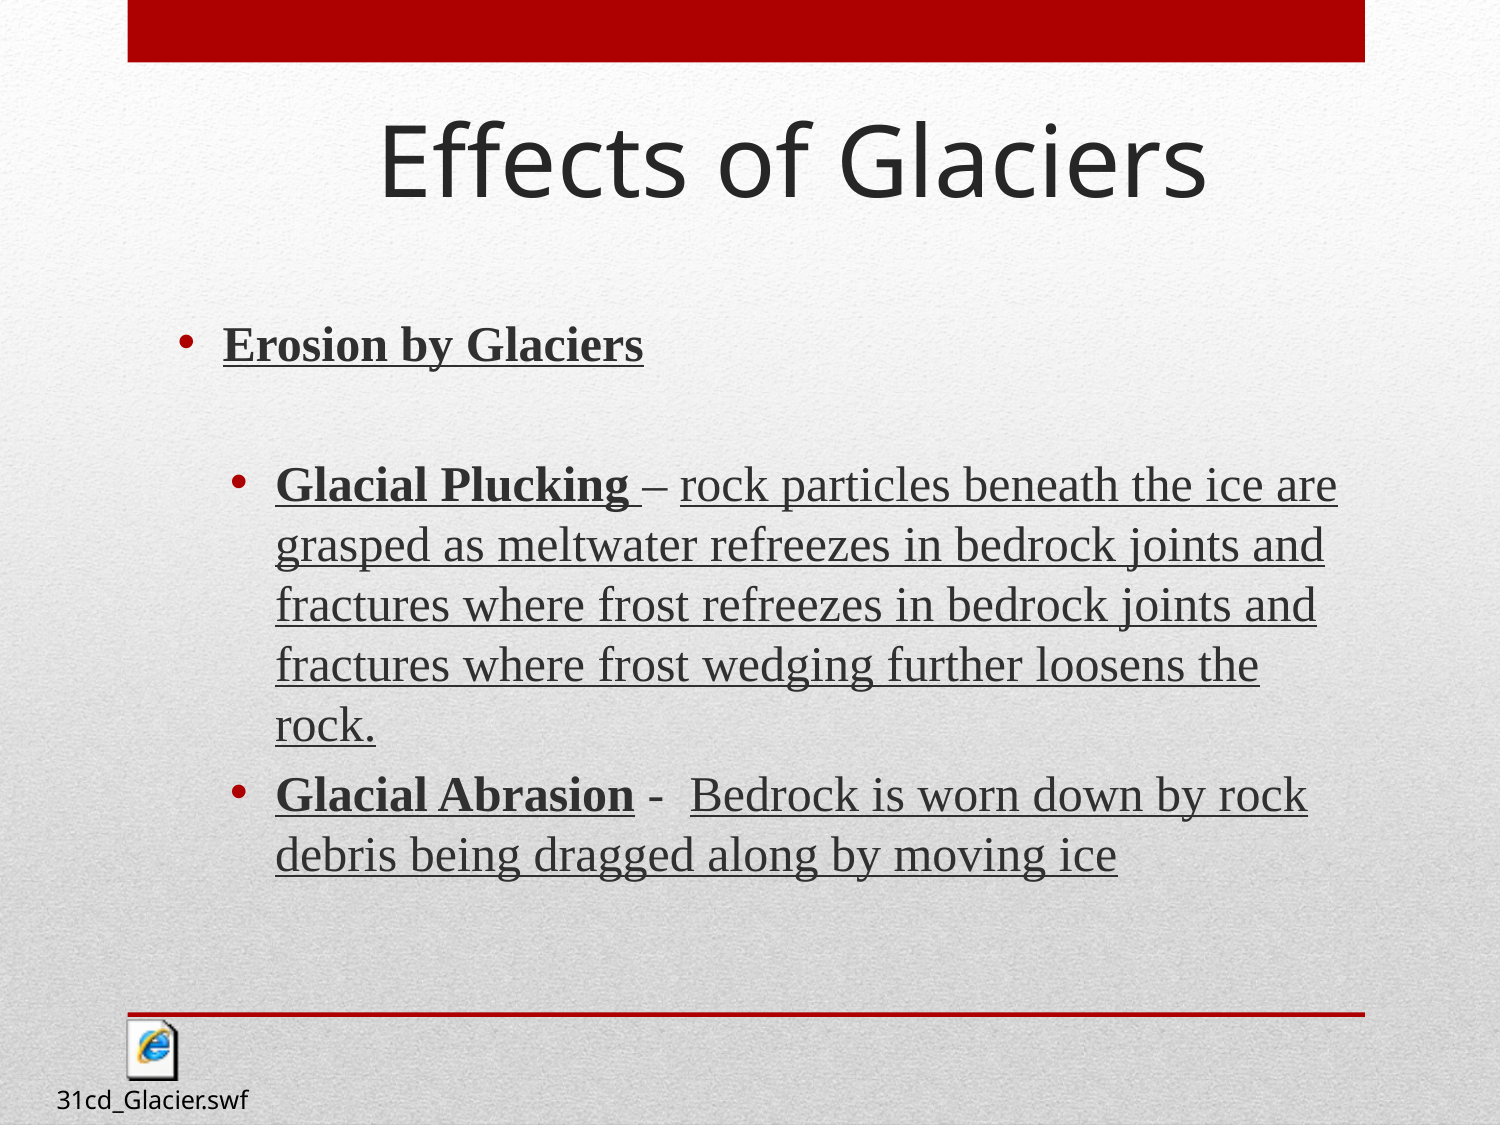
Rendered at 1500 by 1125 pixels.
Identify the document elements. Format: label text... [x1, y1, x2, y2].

list Erosion by Glaciers Glacial Plucking – rock particles beneath the ice are grasped as meltwater refreezes in bedrock joints and fractures where frost refreezes in bedrock joints and fractures where frost wedging further loosens the rock. Glacial Abrasion - Bedrock is worn down by rock debris being dragged along by moving ice [162, 224, 1363, 969]
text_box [36, 1011, 268, 1125]
title Effects of Glaciers [225, 37, 1363, 224]
